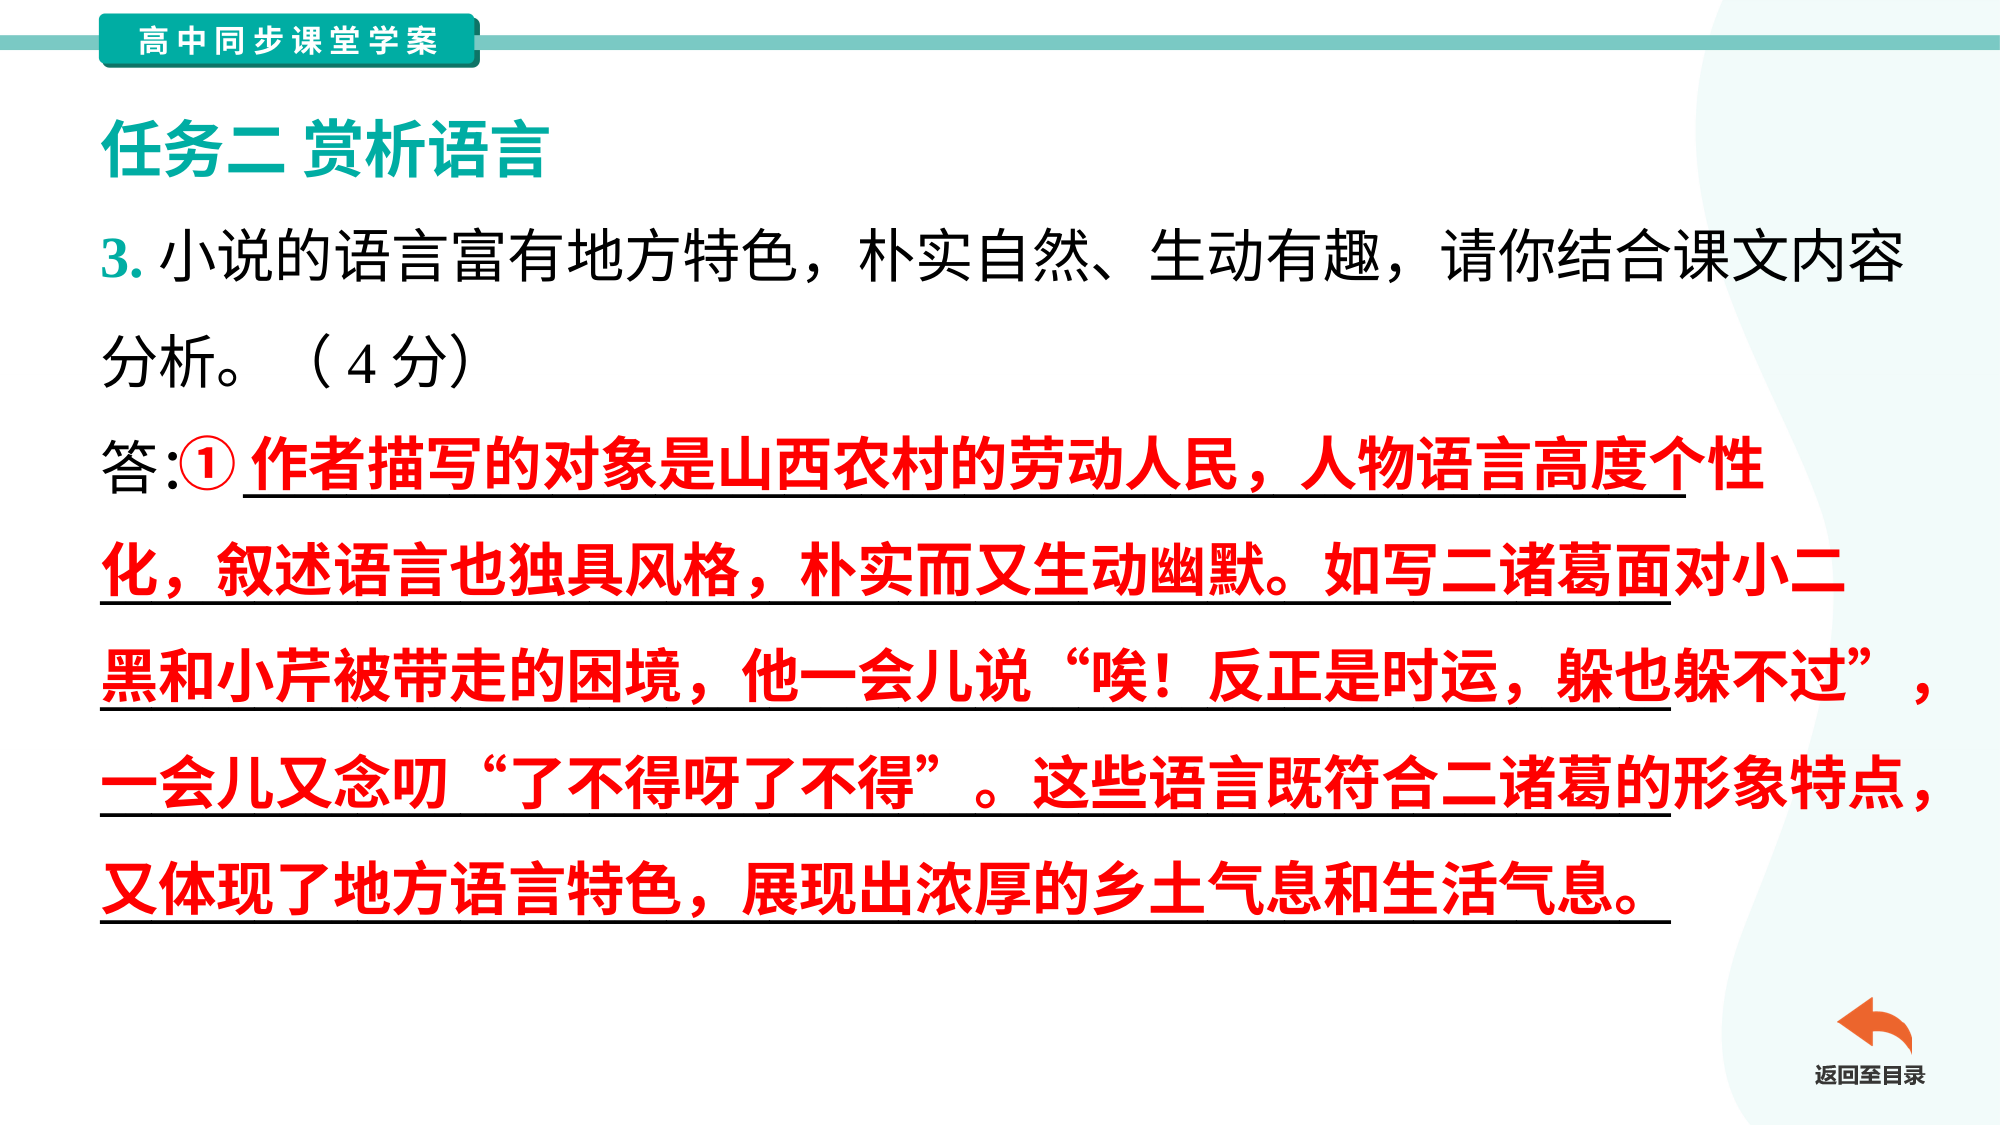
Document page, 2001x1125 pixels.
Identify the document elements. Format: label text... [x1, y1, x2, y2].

text_box 任务二 赏析语言 [100, 76, 1899, 182]
text_box ①作者描写的对象是山西农村的劳动人民，人物语言高度个性 化，叙述语言也独具风格，朴实而又生动幽默。如写二诸葛面对小二 黑和小芹被带走的困境，他一会儿说“唉！反正是时运，躲也躲不过”， 一会儿又念叨“了不得呀了不得”。这些语言既符合二诸葛的形象特点， 又体现了地方语言特色，展现出浓厚的乡土气息和生活气息。 [100, 390, 1899, 923]
text_box 3.小说的语言富有地方特色，朴实自然、生动有趣，请你结合课文内容 分析。（4分） 答： ________________________________________________________ _____________________________________________________________ _____________________________________________________________ _____________________________________________________________ _____________________________________________________________ [100, 923, 1899, 927]
picture [0, 0, 2000, 1125]
text_box 3.小说的语言富有地方特色，朴实自然、生动有趣，请你结合课文内容 分析。（4分） 答： ________________________________________________________ _____________________________________________________________ _____________________________________________________________ _____________________________________________________________ _____________________________________________________________ [100, 182, 1899, 390]
